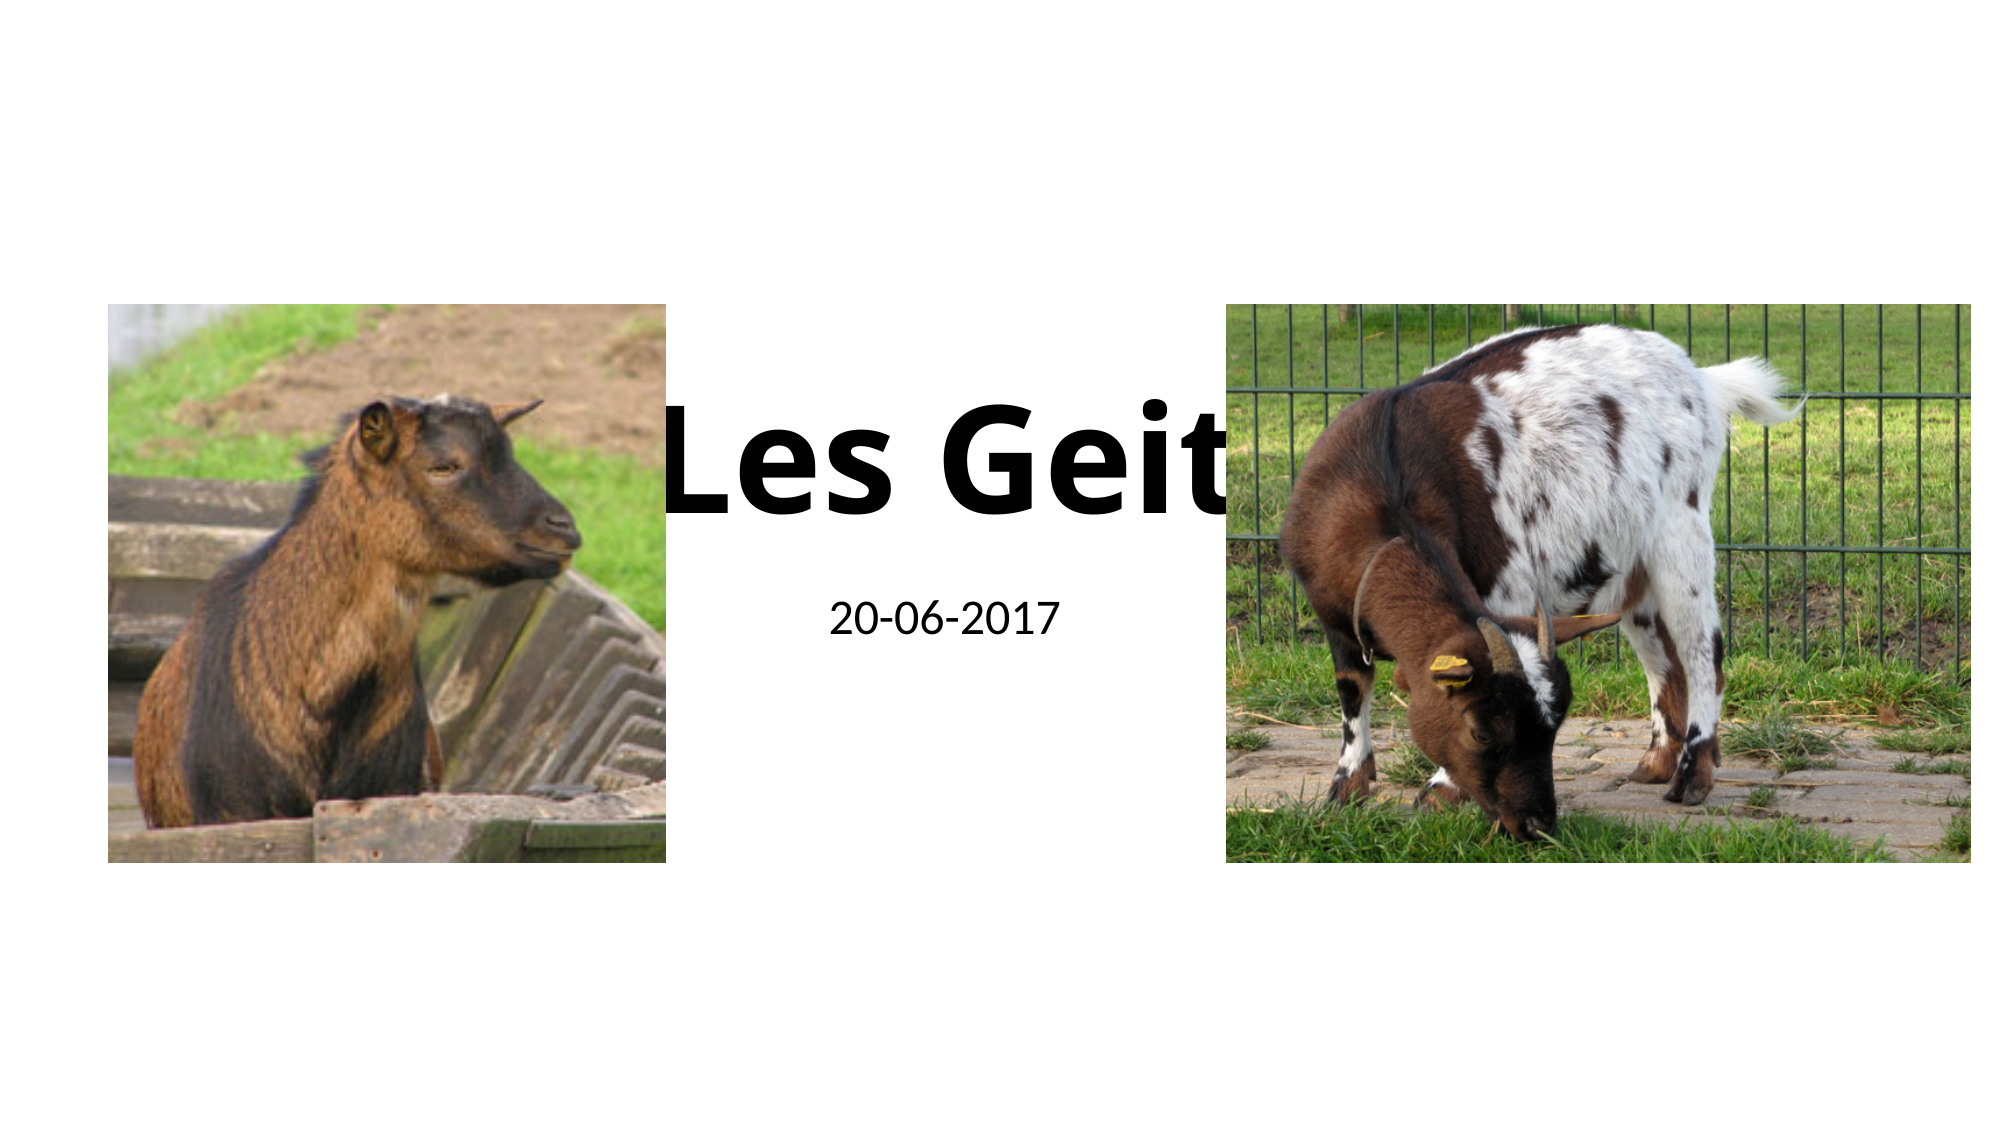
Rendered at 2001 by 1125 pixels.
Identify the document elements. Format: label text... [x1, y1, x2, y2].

title Les Geit [196, 161, 1697, 554]
picture [107, 304, 666, 863]
subtitle 20-06-2017 [666, 583, 1226, 856]
picture [1226, 304, 1971, 863]
